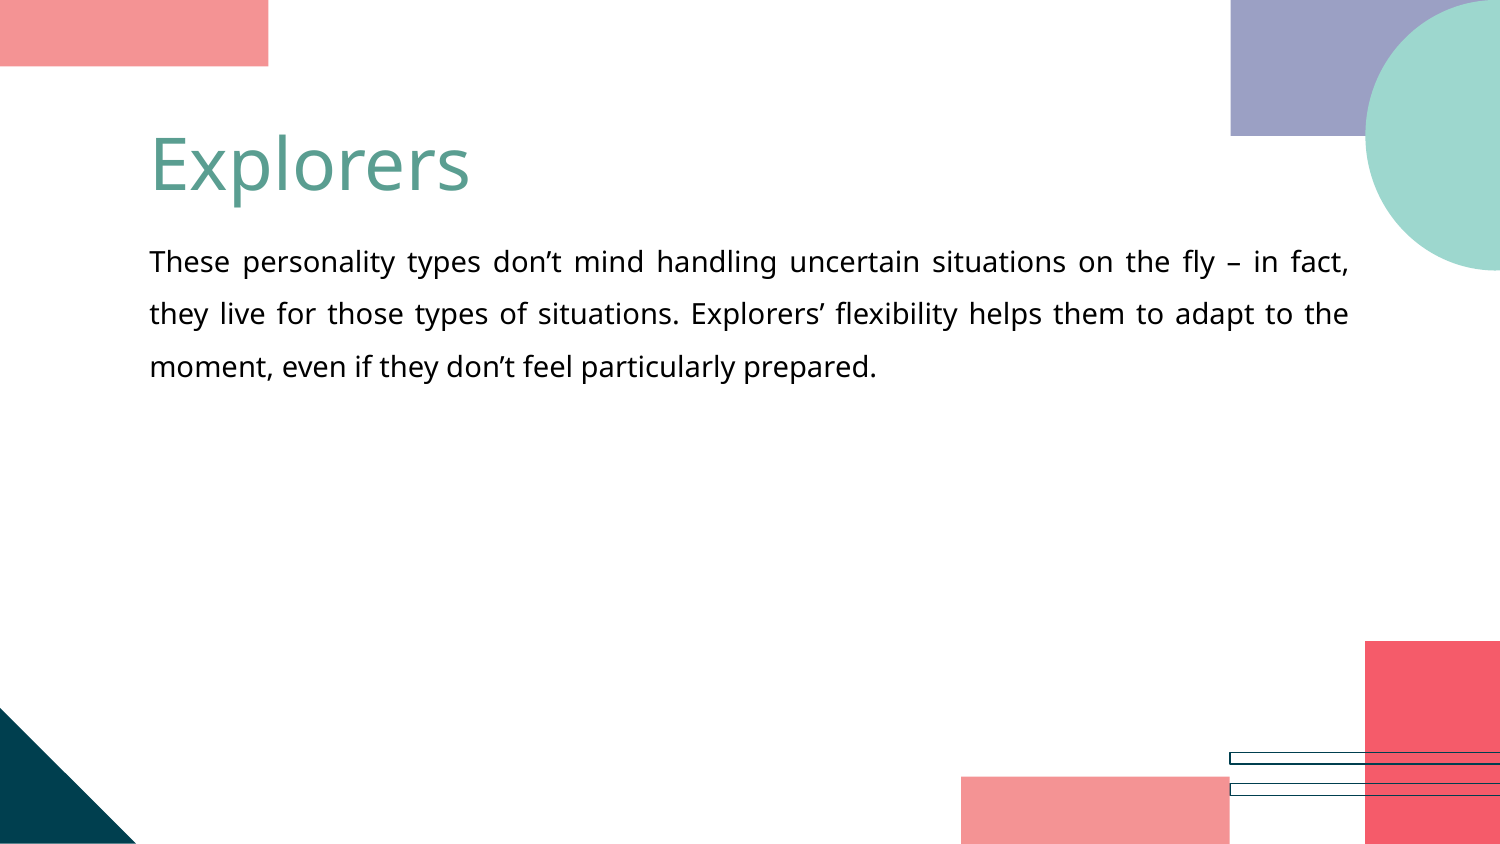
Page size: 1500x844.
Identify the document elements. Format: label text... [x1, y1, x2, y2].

list These personality types don’t mind handling uncertain situations on the fly – in fact, they live for those types of situations. Explorers’ flexibility helps them to adapt to the moment, even if they don’t feel particularly prepared. [134, 210, 1366, 754]
title Explorers [134, 114, 1366, 209]
